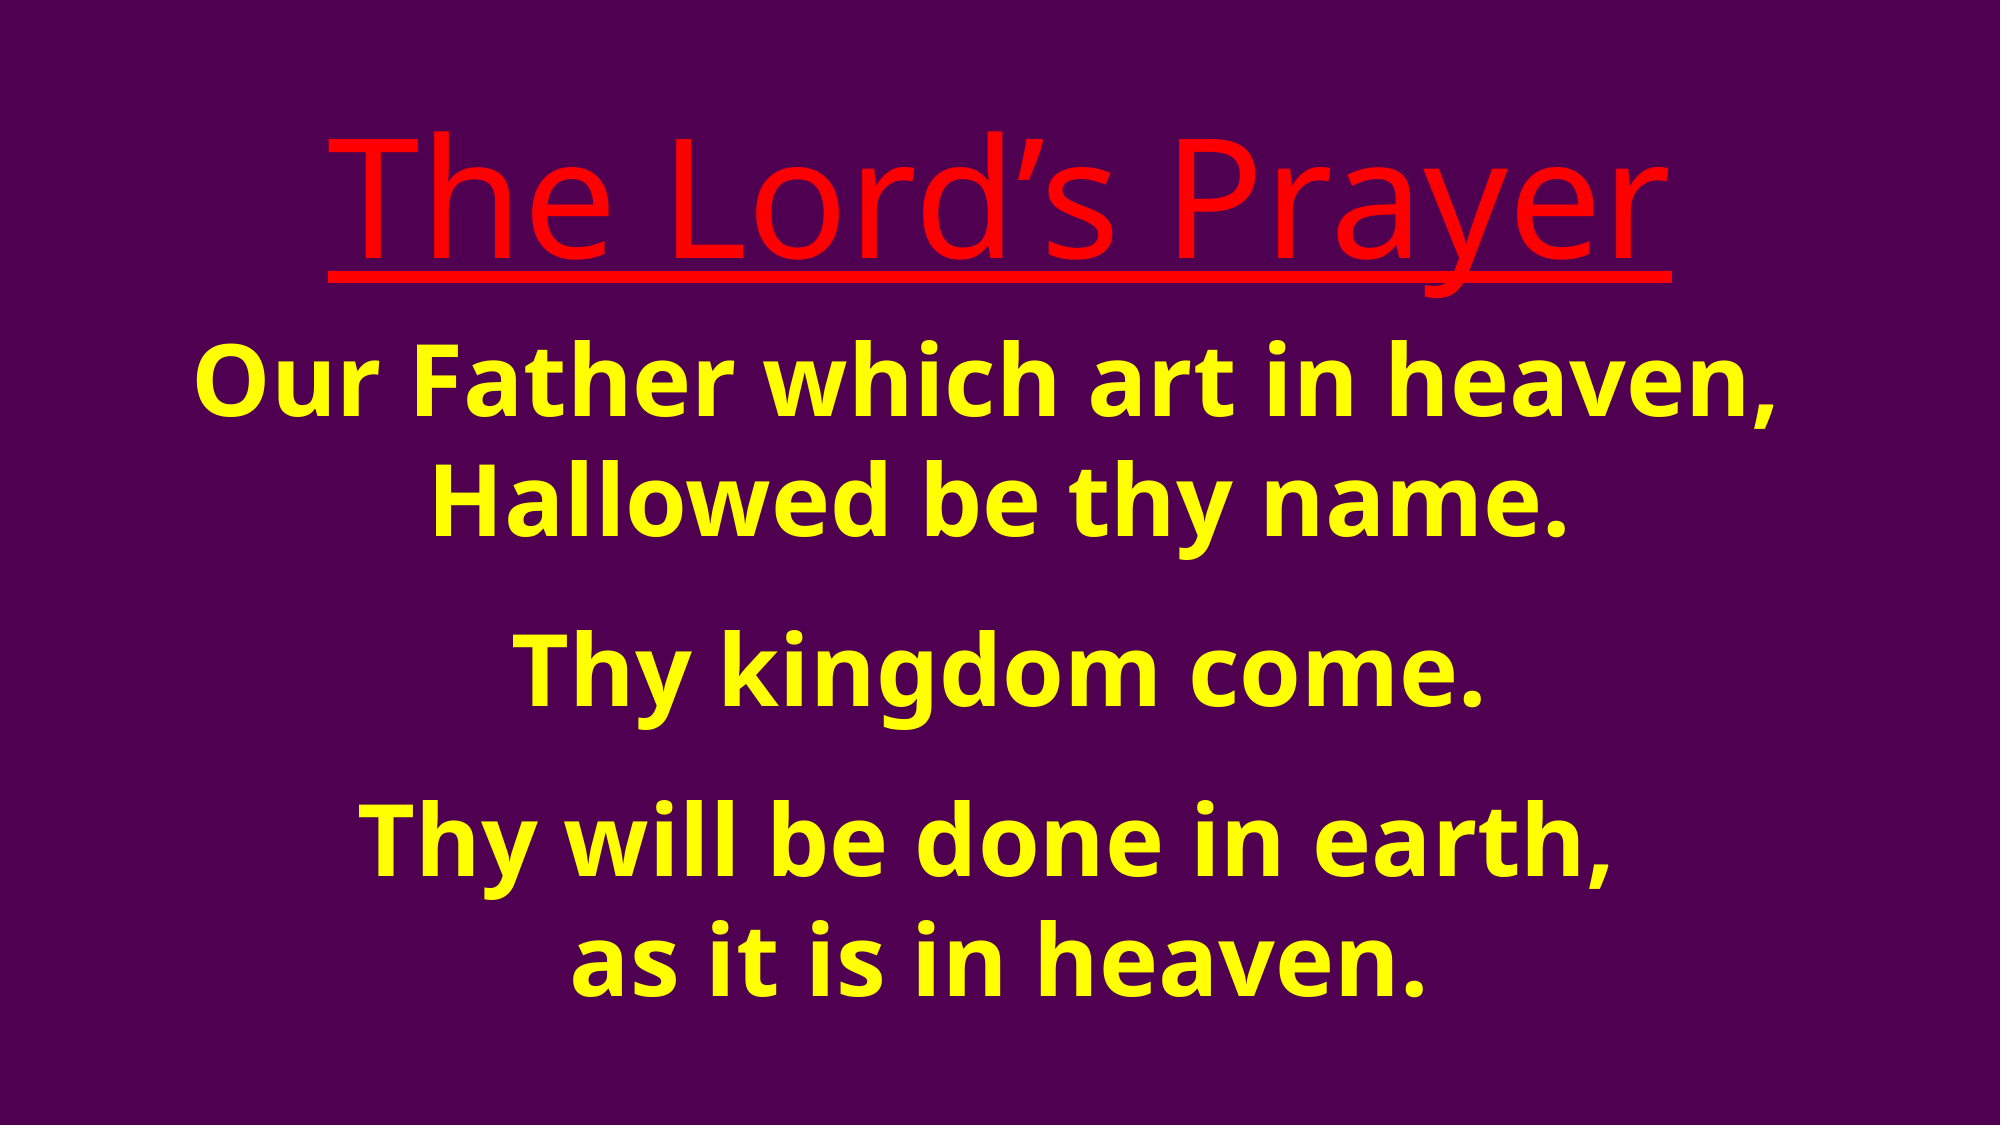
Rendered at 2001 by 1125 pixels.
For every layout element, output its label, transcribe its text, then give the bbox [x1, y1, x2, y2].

title The Lord’s Prayer [0, 116, 2000, 237]
text_box Our Father which art in heaven, Hallowed be thy name. Thy kingdom come. Thy will be done in earth, as it is in heaven. [0, 309, 2000, 1024]
